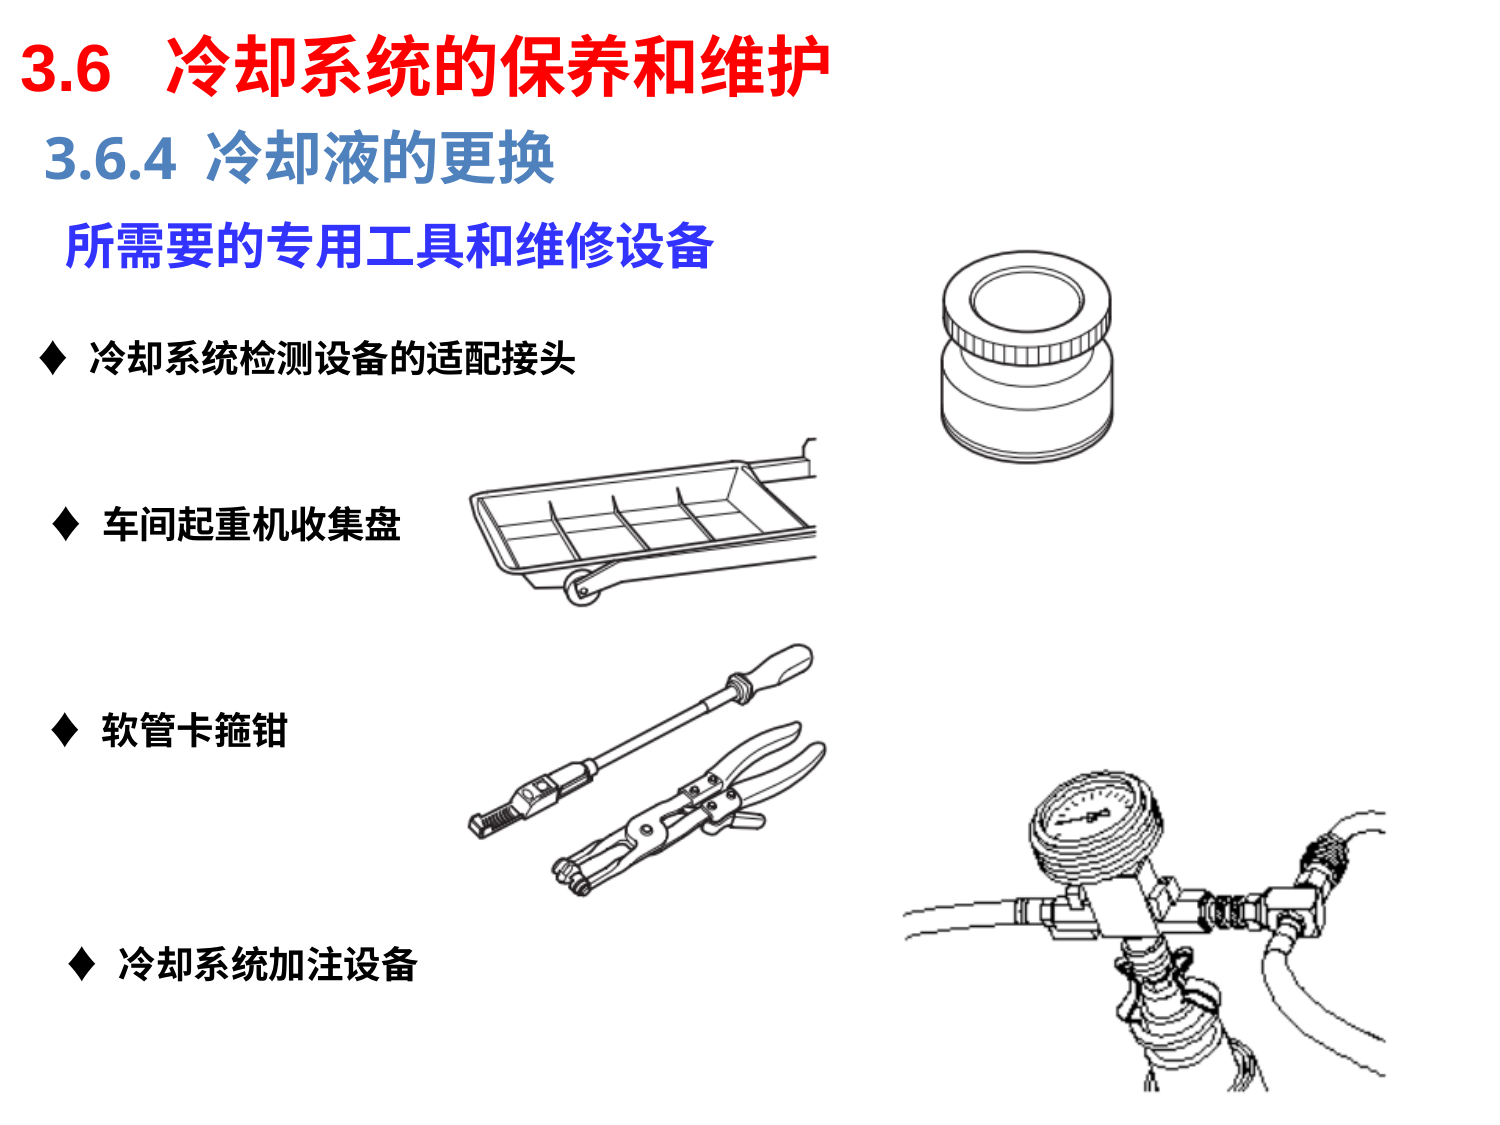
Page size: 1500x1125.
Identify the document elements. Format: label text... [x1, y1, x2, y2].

picture [900, 760, 1395, 1102]
picture [932, 243, 1126, 471]
text_box ♦ 软管卡箍钳 [32, 699, 305, 760]
text_box ♦ 冷却系统检测设备的适配接头 [19, 327, 637, 387]
text_box ♦ 冷却系统加注设备 [48, 933, 466, 994]
text_box 3.6.4 冷却液的更换 [29, 113, 584, 199]
text_box 所需要的专用工具和维修设备 [50, 207, 730, 283]
text_box 3.6 冷却系统的保养和维护 [5, 17, 864, 113]
picture [465, 434, 825, 613]
picture [465, 639, 835, 906]
text_box ♦ 车间起重机收集盘 [32, 493, 417, 554]
